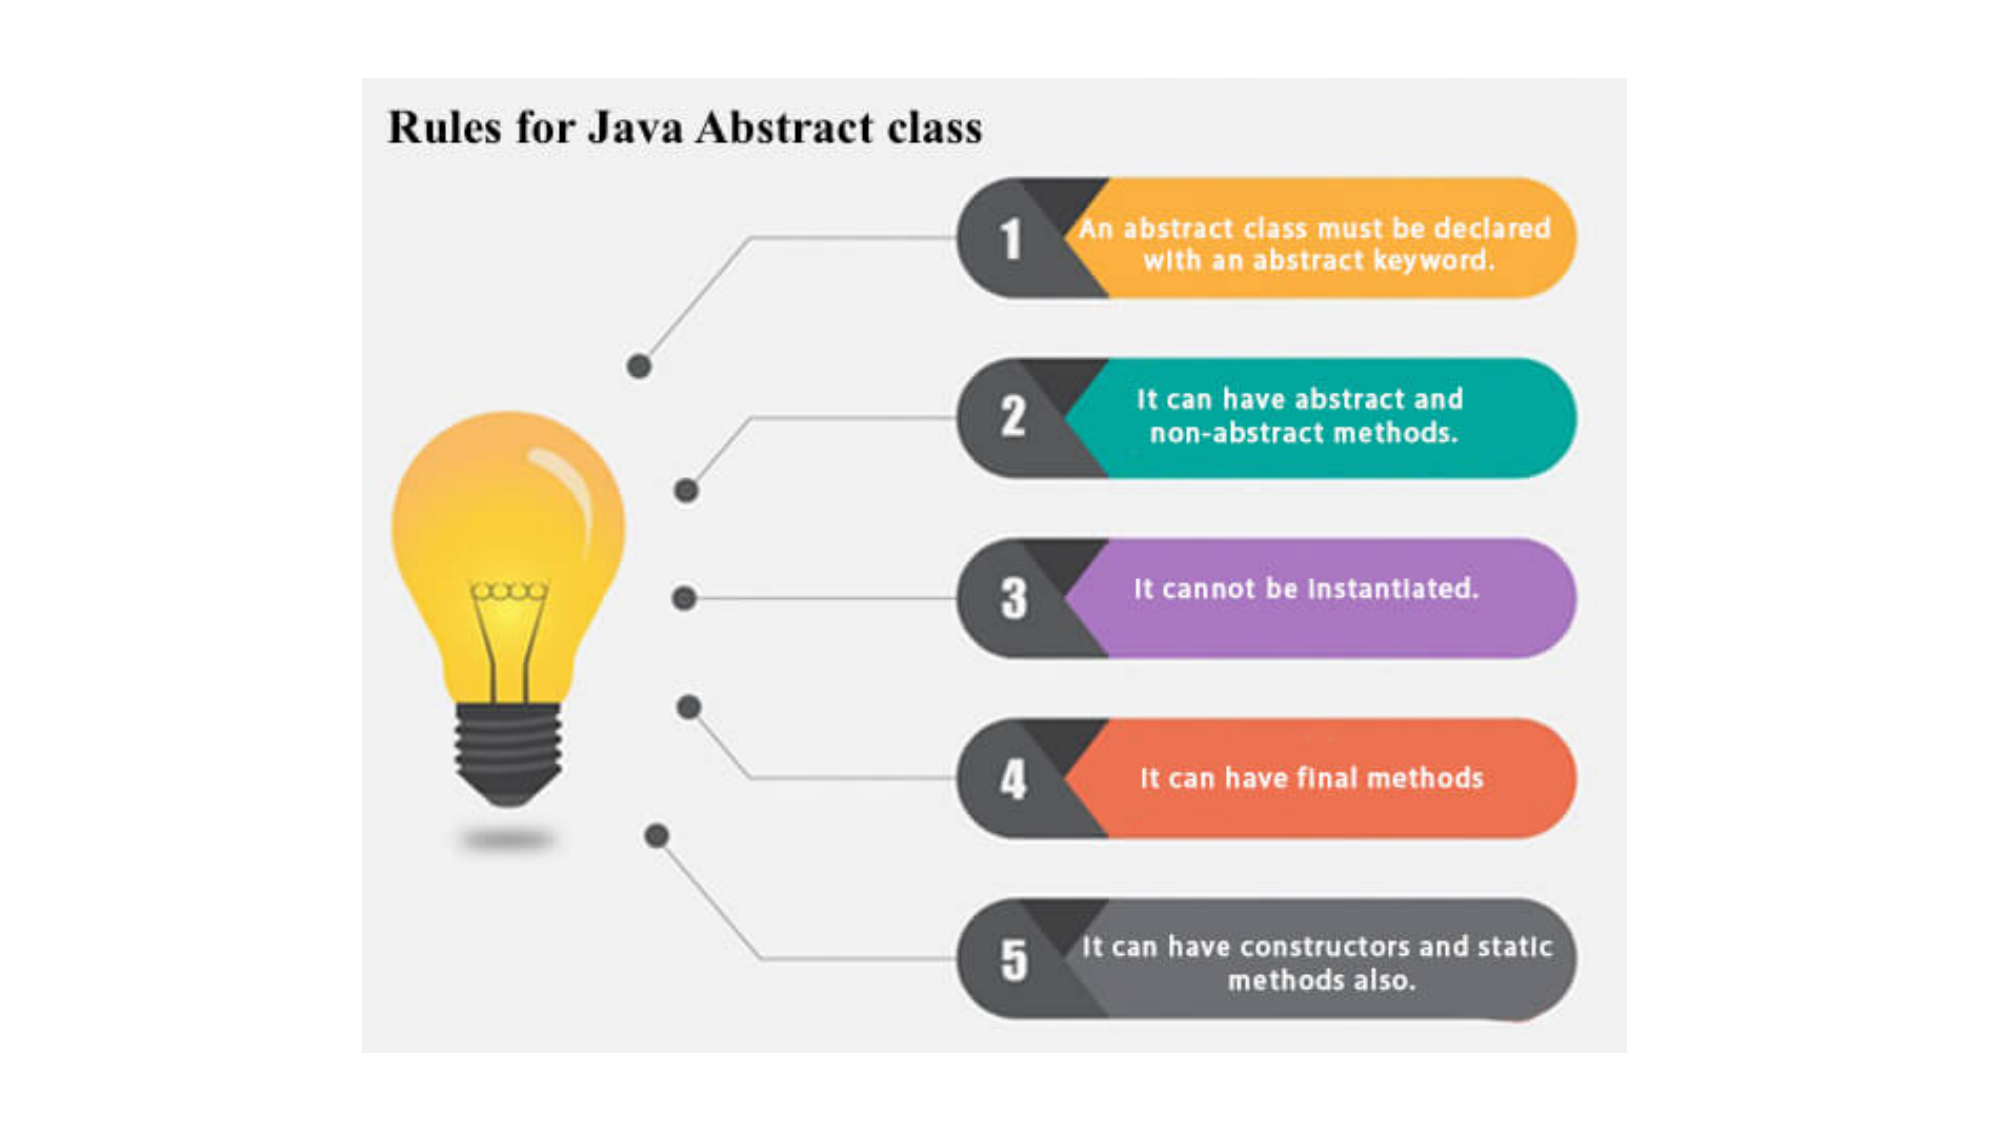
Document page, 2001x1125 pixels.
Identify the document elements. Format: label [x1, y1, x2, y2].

picture [362, 77, 1627, 1053]
